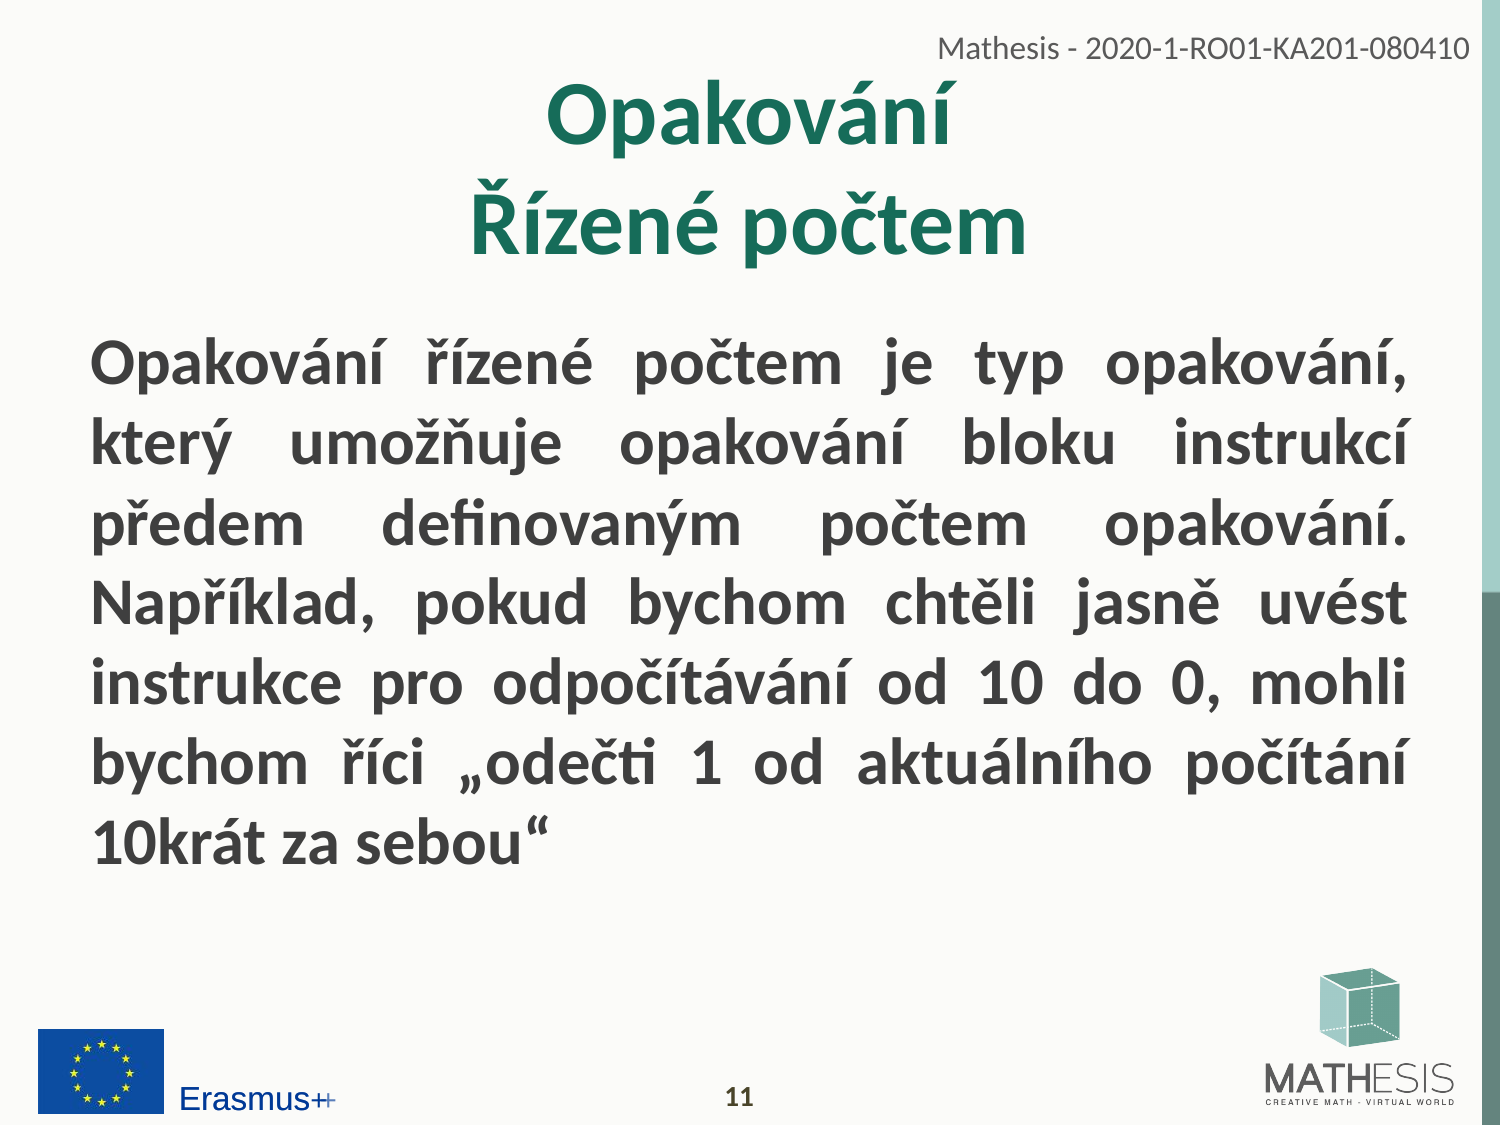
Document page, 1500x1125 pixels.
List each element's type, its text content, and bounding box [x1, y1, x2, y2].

title Opakování Řízené počtem [75, 45, 1425, 233]
list Opakování řízené počtem je typ opakování, který umožňuje opakování bloku instrukcí předem definovaným počtem opakování. Například, pokud bychom chtěli jasně uvést instrukce pro odpočítávání od 10 do 0, mohli bychom říci „odečti 1 od aktuálního počítání 10krát za sebou“ [75, 310, 1425, 1005]
picture [38, 1029, 164, 1114]
